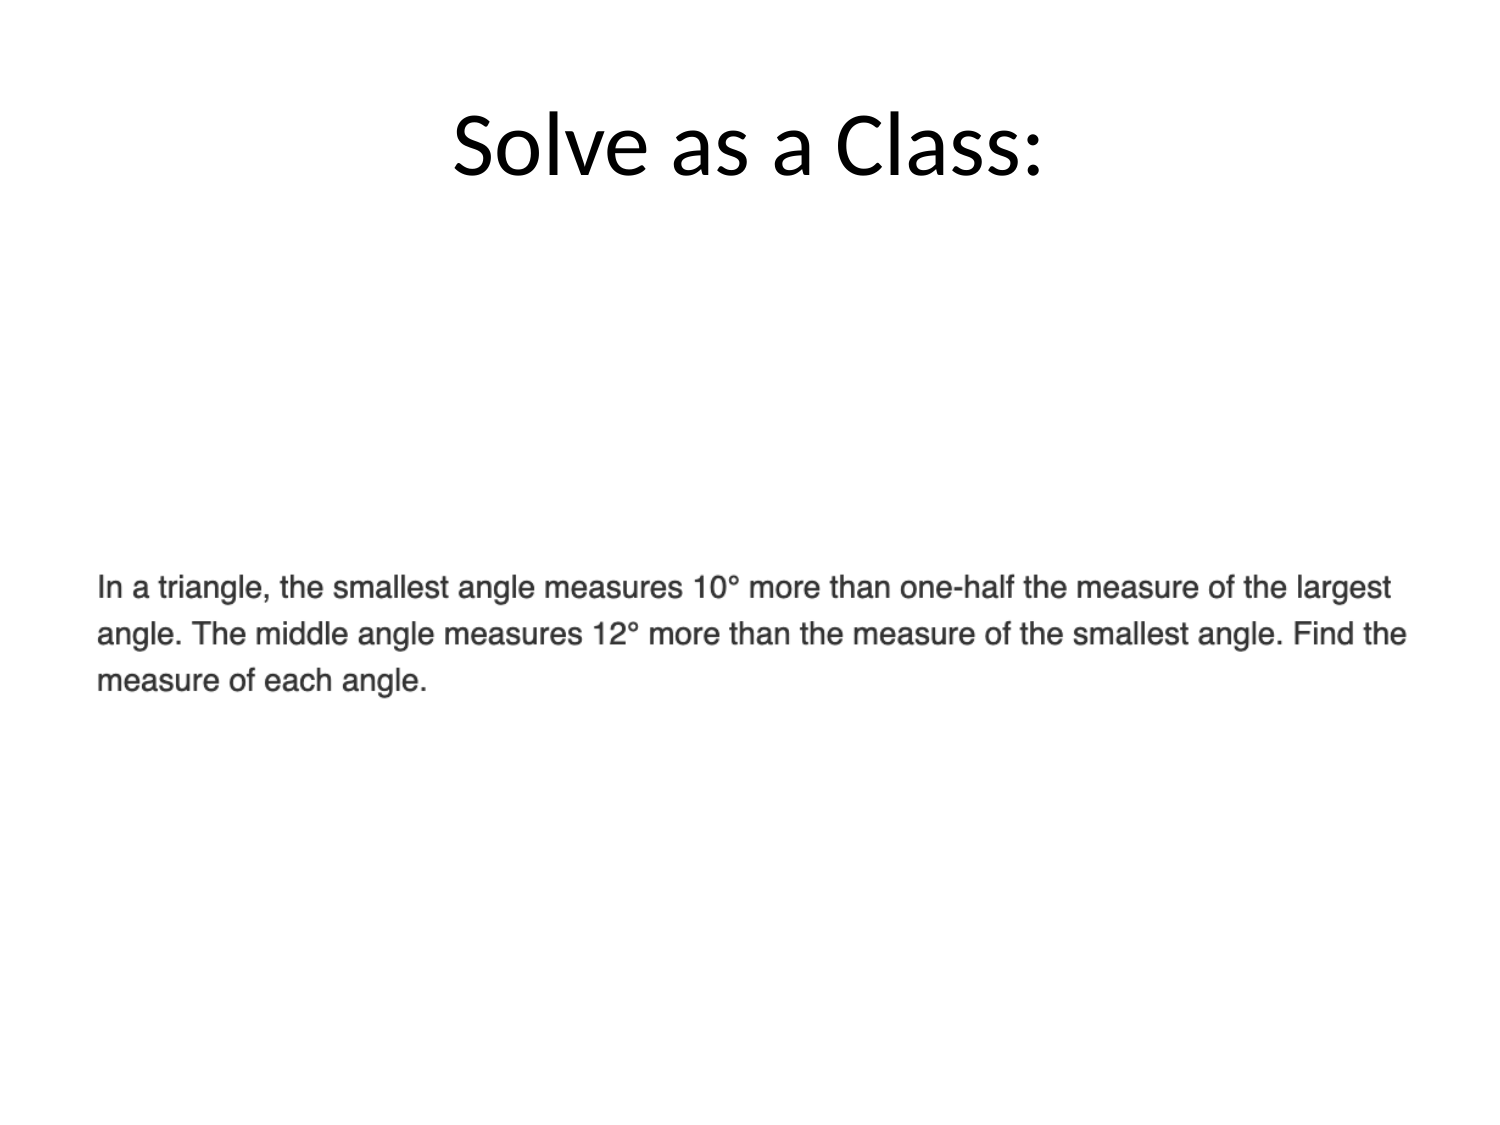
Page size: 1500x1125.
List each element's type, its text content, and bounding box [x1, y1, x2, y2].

title Solve as a Class: [75, 45, 1425, 233]
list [74, 262, 1426, 1006]
